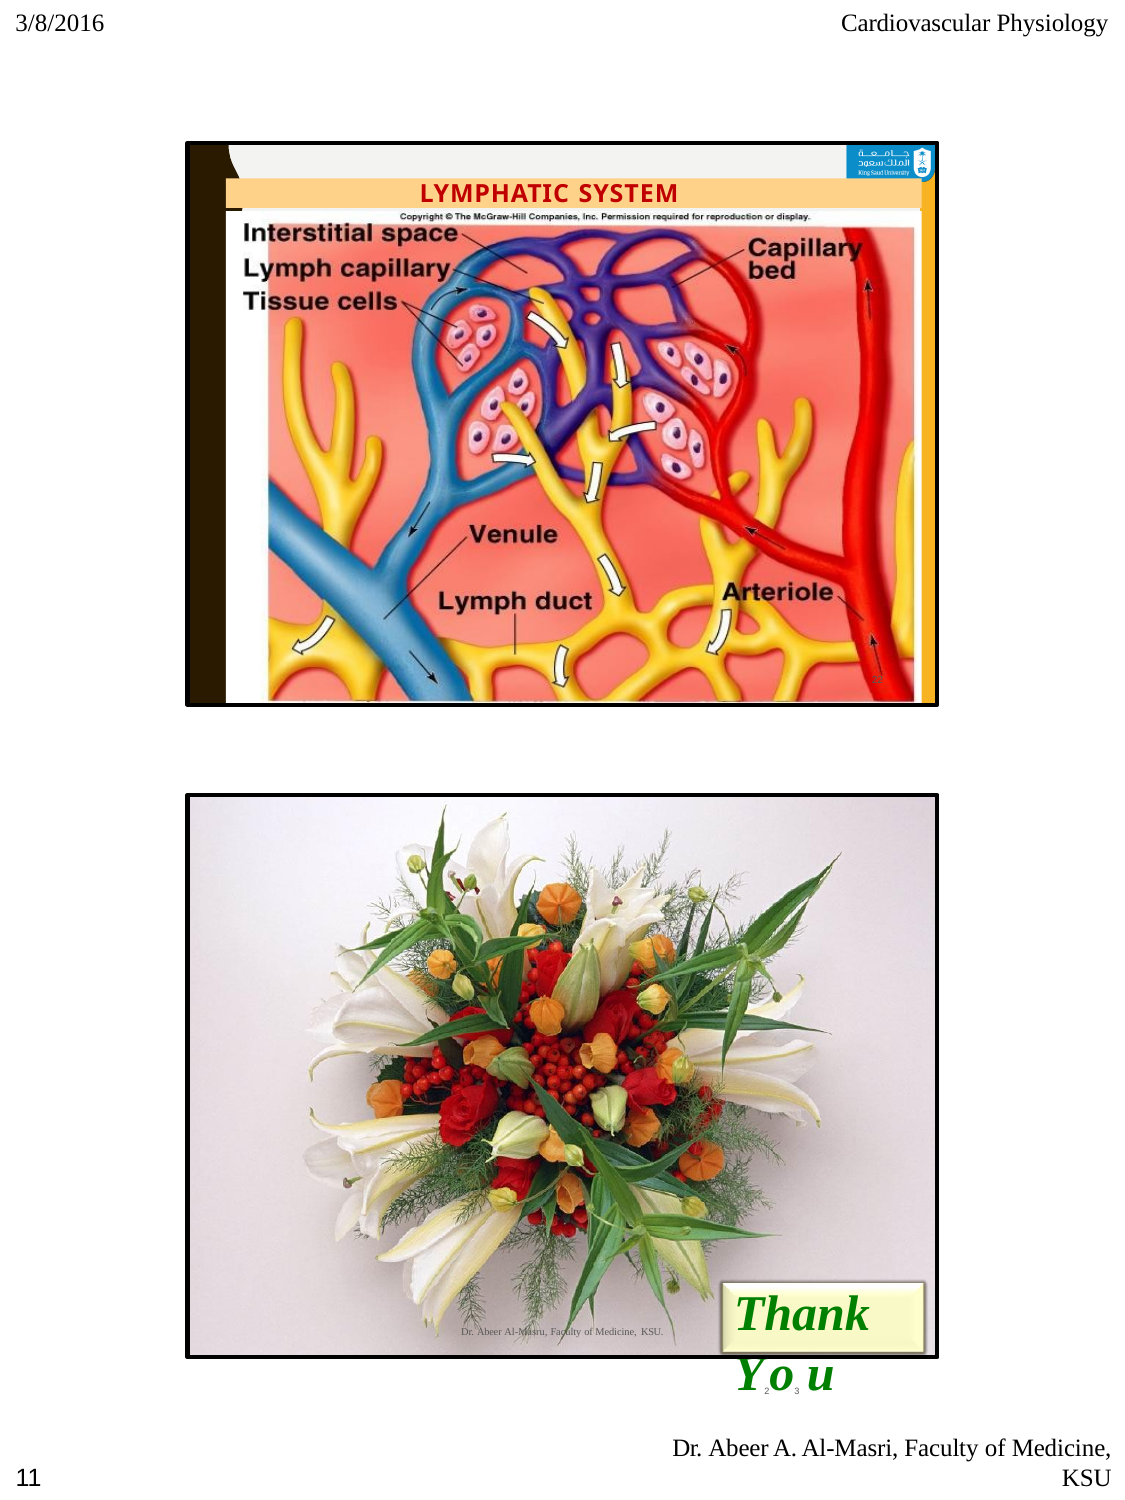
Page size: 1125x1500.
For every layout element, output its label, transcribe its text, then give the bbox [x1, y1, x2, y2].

footer Dr. Abeer A. Al-Masri, Faculty of Medicine, KSU [663, 1434, 1113, 1500]
text_box [187, 142, 938, 705]
text_box Cardiovascular Physiology [838, 6, 1114, 37]
text_box Thank Y2o3 u [733, 1358, 911, 1401]
slide_number 10 [11, 1464, 48, 1500]
text_box 3/8/2016 [13, 6, 107, 37]
text_box [187, 794, 938, 1358]
